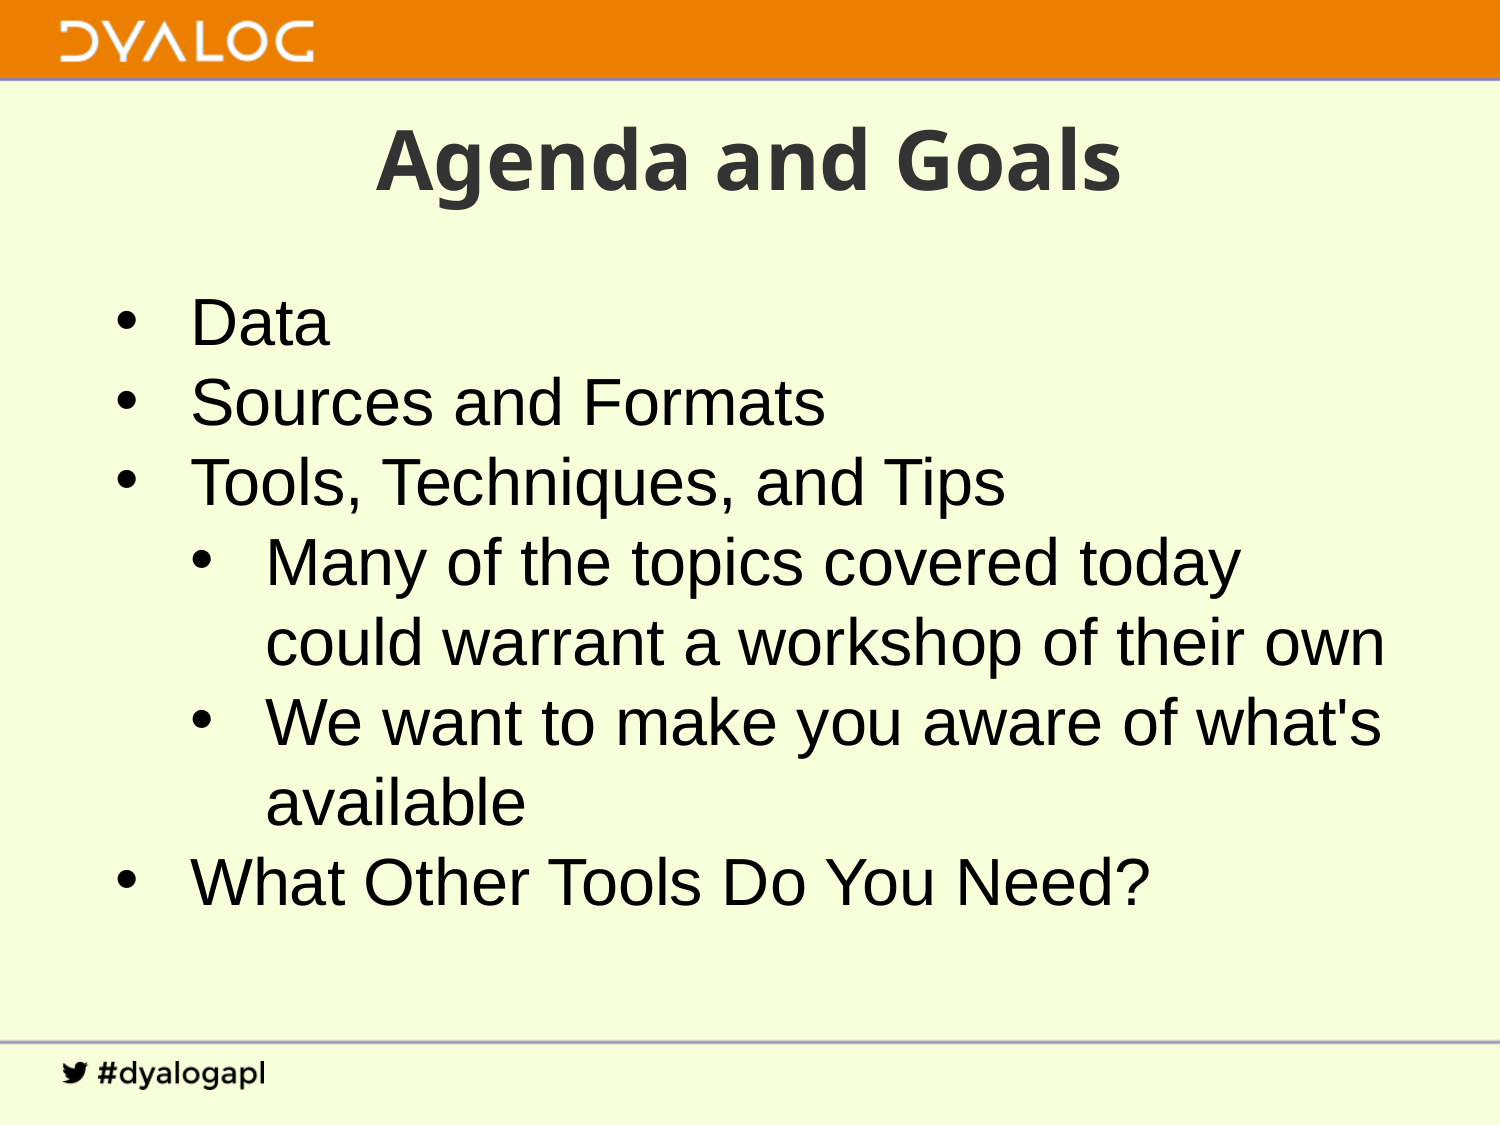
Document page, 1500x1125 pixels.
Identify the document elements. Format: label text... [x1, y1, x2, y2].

subtitle Data Sources and Formats Tools, Techniques, and Tips Many of the topics covered today could warrant a workshop of their own We want to make you aware of what's available What Other Tools Do You Need? [100, 271, 1412, 992]
picture [0, 0, 1500, 1125]
title Agenda and Goals [112, 99, 1388, 268]
